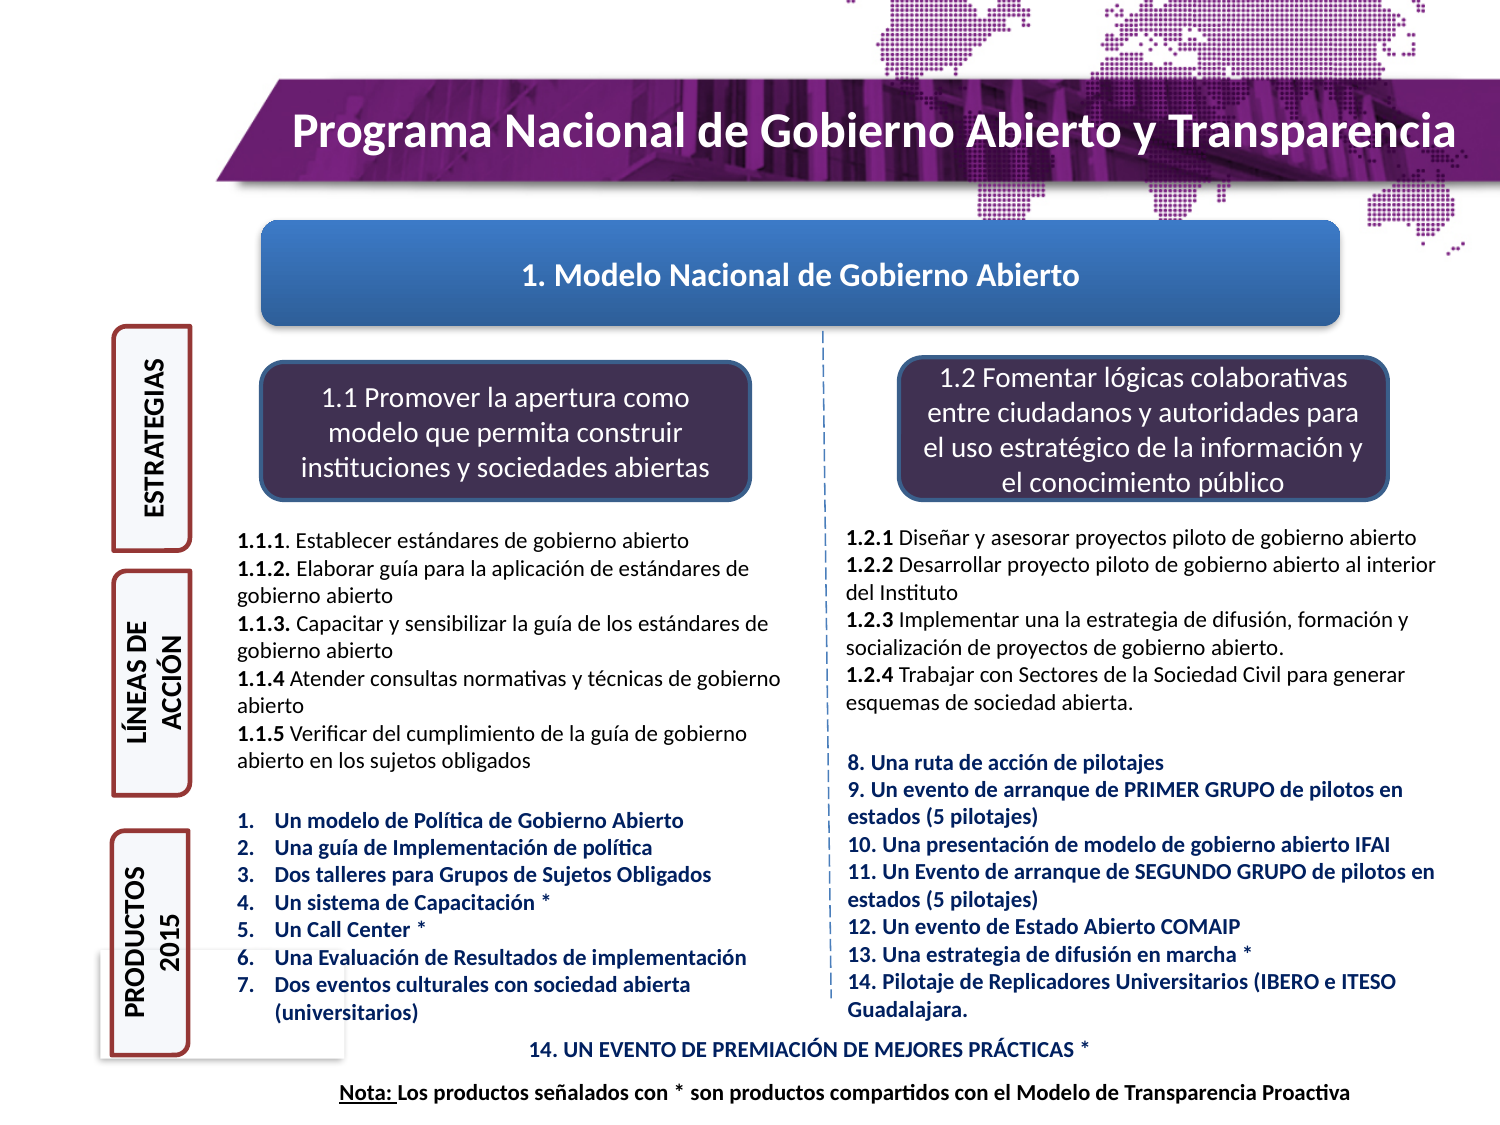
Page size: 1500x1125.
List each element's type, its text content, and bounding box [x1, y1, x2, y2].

text_box Nota: Los productos señalados con * son productos compartidos con el Modelo de Transparencia Proactiva [324, 1070, 1388, 1113]
text_box 1. Modelo Nacional de Gobierno Abierto [261, 220, 1341, 327]
text_box Un modelo de Política de Gobierno Abierto Una guía de Implementación de política Dos talleres para Grupos de Sujetos Obligados Un sistema de Capacitación * Un Call Center * Una Evaluación de Resultados de implementación Dos eventos culturales con sociedad abierta (universitarios) [222, 797, 832, 1033]
text_box PRODUCTOS 2015 [109, 828, 191, 1058]
text_box LÍNEAS DE ACCIÓN [111, 568, 193, 798]
text_box 8. Una ruta de acción de pilotajes 9. Un evento de arranque de PRIMER GRUPO de pilotos en estados (5 pilotajes) 10. Una presentación de modelo de gobierno abierto IFAI 11. Un Evento de arranque de SEGUNDO GRUPO de pilotos en estados (5 pilotajes) 12. Un evento de Estado Abierto COMAIP 13. Una estrategia de difusión en marcha * 14. Pilotaje de Replicadores Universitarios (IBERO e ITESO Guadalajara. [832, 739, 1452, 1084]
text_box [100, 950, 345, 1059]
text_box 14. UN EVENTO DE PREMIACIÓN DE MEJORES PRÁCTICAS * [513, 1027, 1134, 1070]
text_box 1.1.1. Establecer estándares de gobierno abierto 1.1.2. Elaborar guía para la aplicación de estándares de gobierno abierto 1.1.3. Capacitar y sensibilizar la guía de los estándares de gobierno abierto 1.1.4 Atender consultas normativas y técnicas de gobierno abierto 1.1.5 Verificar del cumplimiento de la guía de gobierno abierto en los sujetos obligados [222, 518, 815, 781]
picture [0, 0, 1500, 1125]
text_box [822, 330, 832, 999]
text_box 1.1 Promover la apertura como modelo que permita construir instituciones y sociedades abiertas [258, 359, 753, 503]
text_box 1.2 Fomentar lógicas colaborativas entre ciudadanos y autoridades para el uso estratégico de la información y el conocimiento público [896, 355, 1390, 503]
text_box ESTRATEGIAS [111, 324, 193, 553]
text_box 1.2.1 Diseñar y asesorar proyectos piloto de gobierno abierto 1.2.2 Desarrollar proyecto piloto de gobierno abierto al interior del Instituto 1.2.3 Implementar una la estrategia de difusión, formación y socialización de proyectos de gobierno abierto. 1.2.4 Trabajar con Sectores de la Sociedad Civil para generar esquemas de sociedad abierta. [836, 515, 1456, 723]
title Programa Nacional de Gobierno Abierto y Transparencia [277, 90, 1500, 202]
